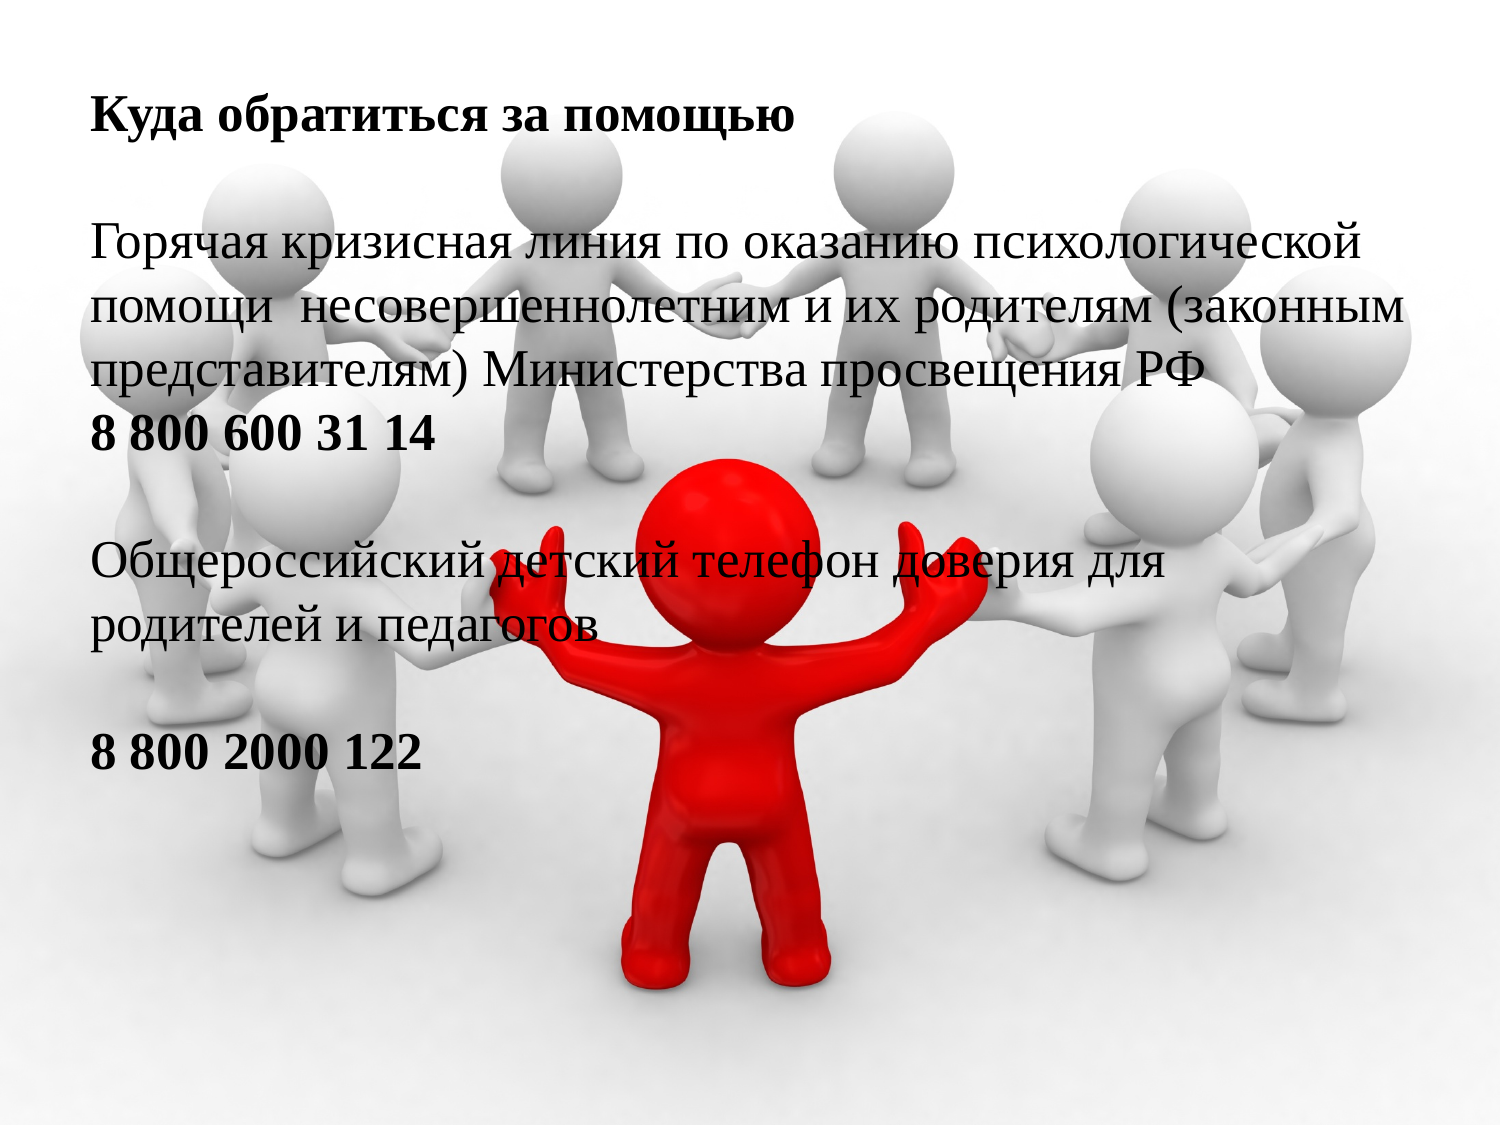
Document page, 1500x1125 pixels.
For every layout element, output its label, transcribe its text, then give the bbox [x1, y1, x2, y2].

title Куда обратиться за помощью Горячая кризисная линия по оказанию психологической помощи несовершеннолетним и их родителям (законным представителям) Министерства просвещения РФ 8 800 600 31 14 Общероссийский детский телефон доверия для родителей и педагогов 8 800 2000 122 [75, 45, 1425, 941]
picture [0, 0, 1500, 1125]
